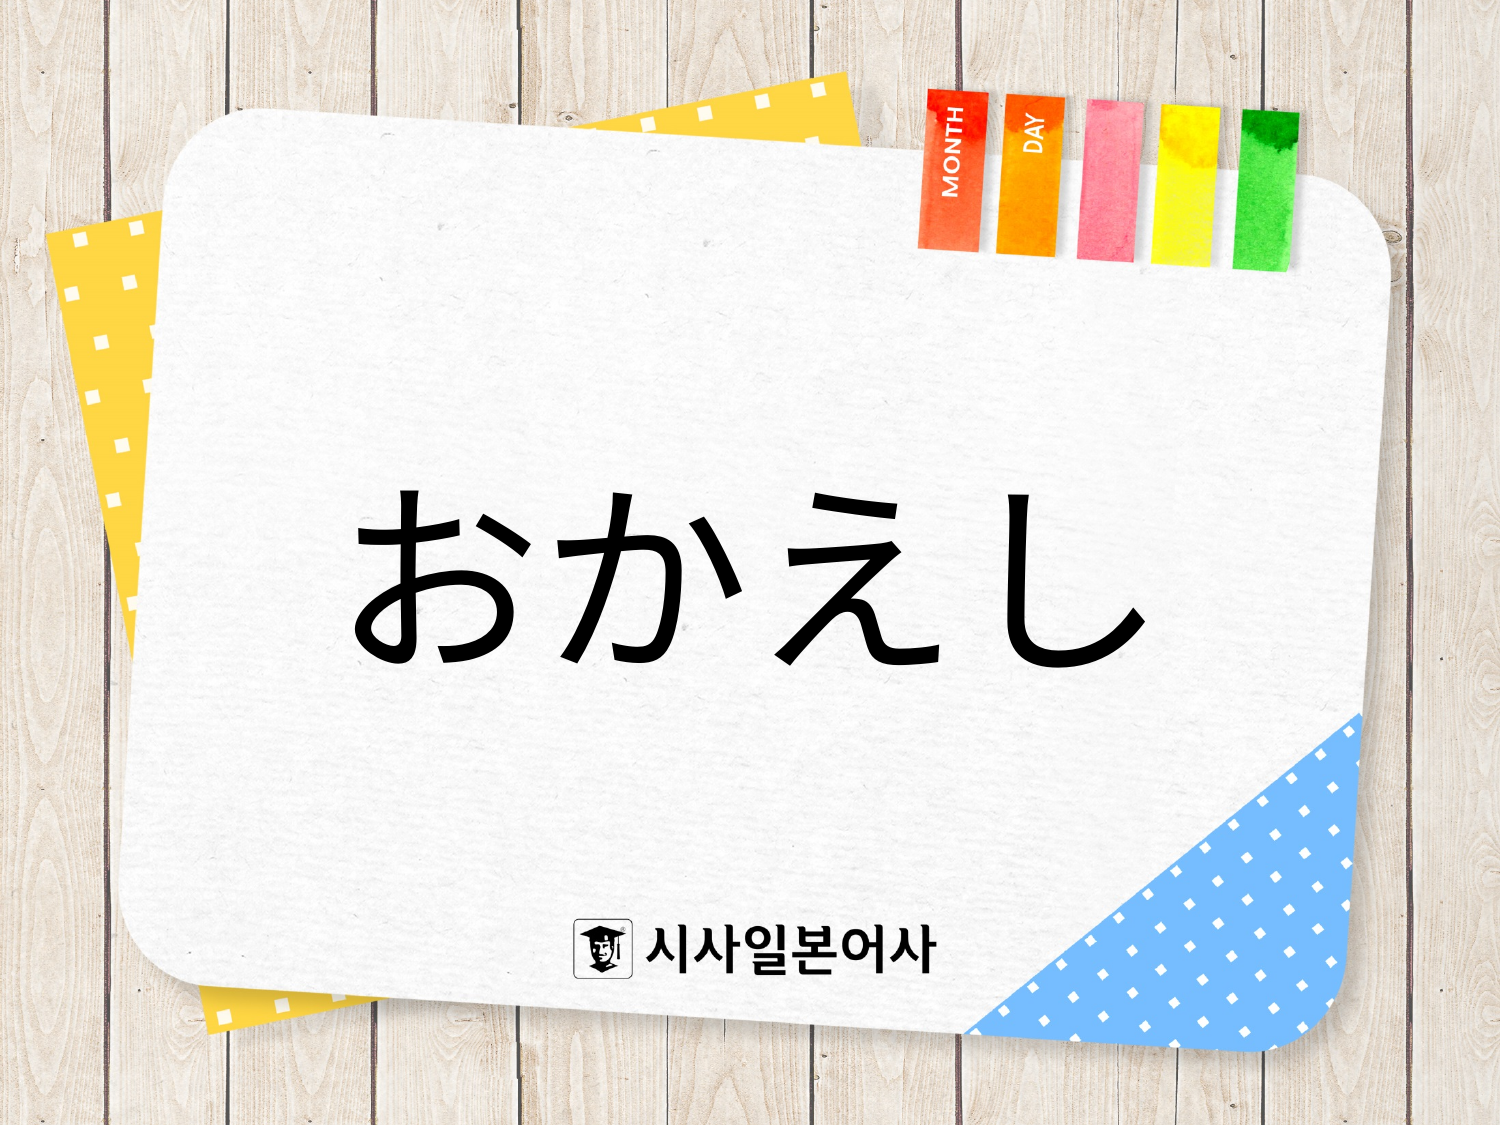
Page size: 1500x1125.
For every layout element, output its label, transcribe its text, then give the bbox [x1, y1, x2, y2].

picture [0, 0, 1500, 1125]
title おかえし [75, 338, 1425, 811]
